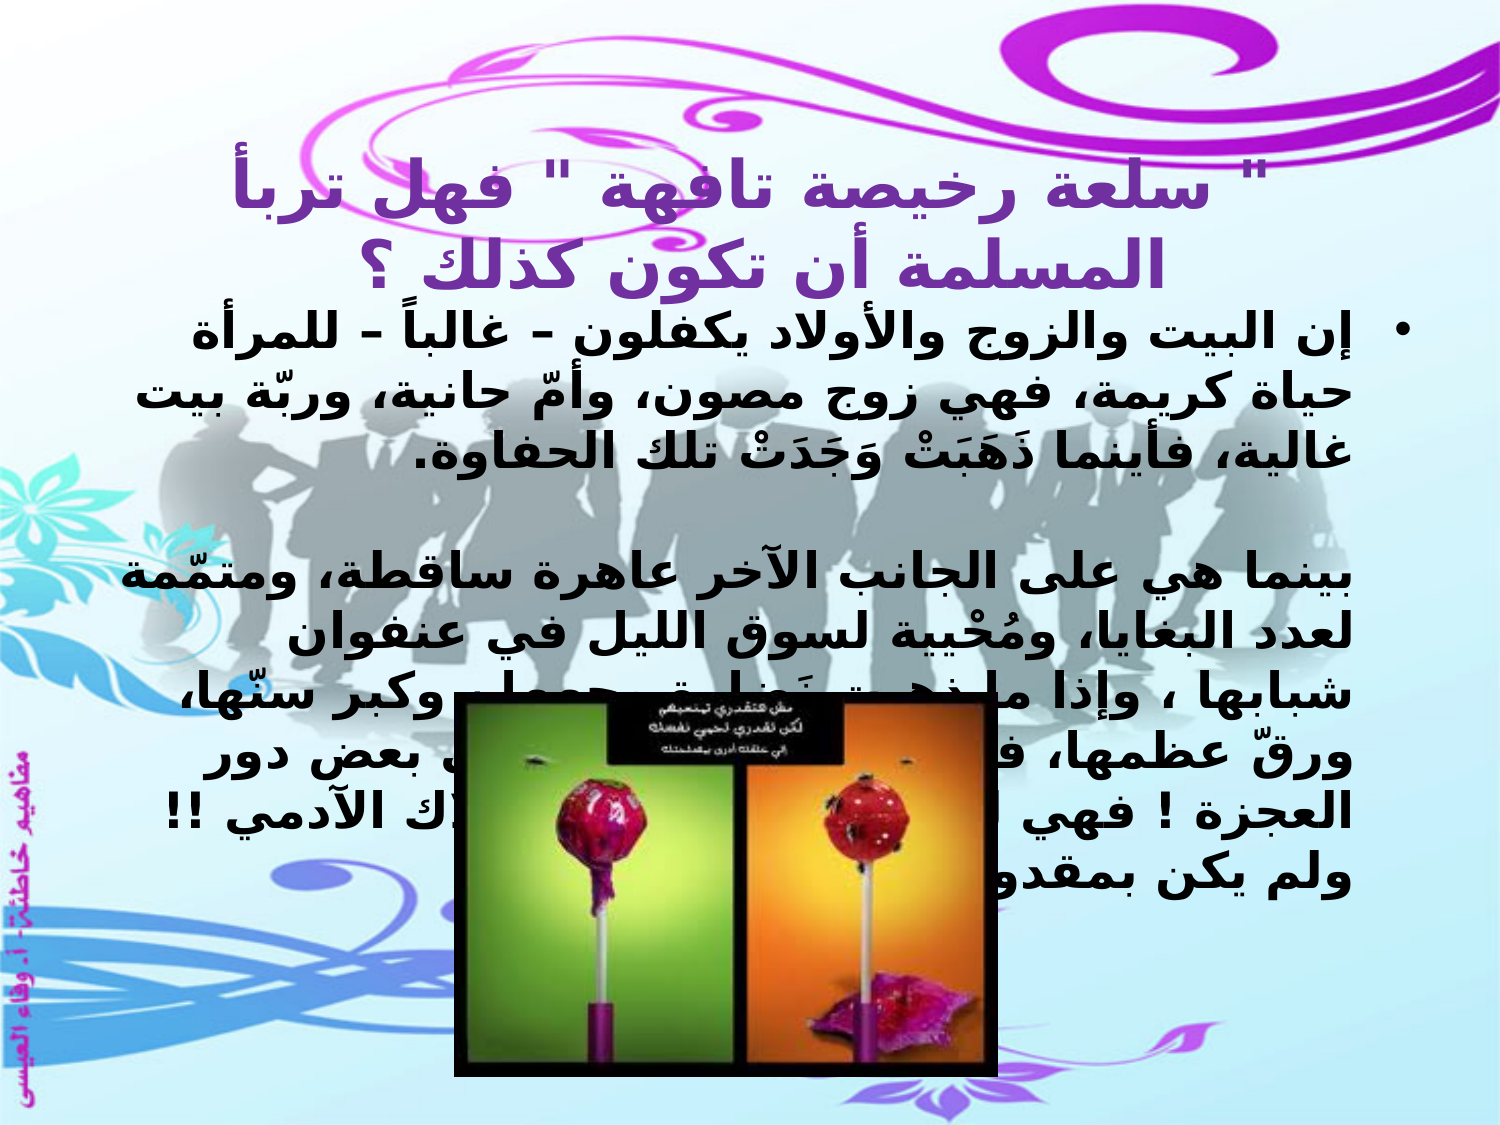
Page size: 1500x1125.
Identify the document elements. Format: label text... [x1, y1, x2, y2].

list إن البيت والزوج والأولاد يكفلون – غالباً – للمرأة حياة كريمة، فهي زوج مصون، وأمّ حانية، وربّة بيت غالية، فأينما ذَهَبَتْ وَجَدَتْ تلك الحفاوة. بينما هي على الجانب الآخر عاهرة ساقطة، ومتمّمة لعدد البغايا، ومُحْيية لسوق الليل في عنفوان شبابها ، وإذا ما ذهبت نَضارة وجهها ، وكبر سنّها، ورقّ عظمها، فهي غير مقبولة إلا لدى بعض دور العجزة ! فهي لم تَعُـد صالحة للاستهلاك الآدمي !! ولم يكن بمقدورها أن تأكل بثدييها !! [76, 290, 1427, 1034]
title " سلعة رخيصة تافهة " فهل تربأ المسلمة أن تكون كذلك ؟ [76, 207, 1427, 290]
picture [0, 0, 1500, 1125]
